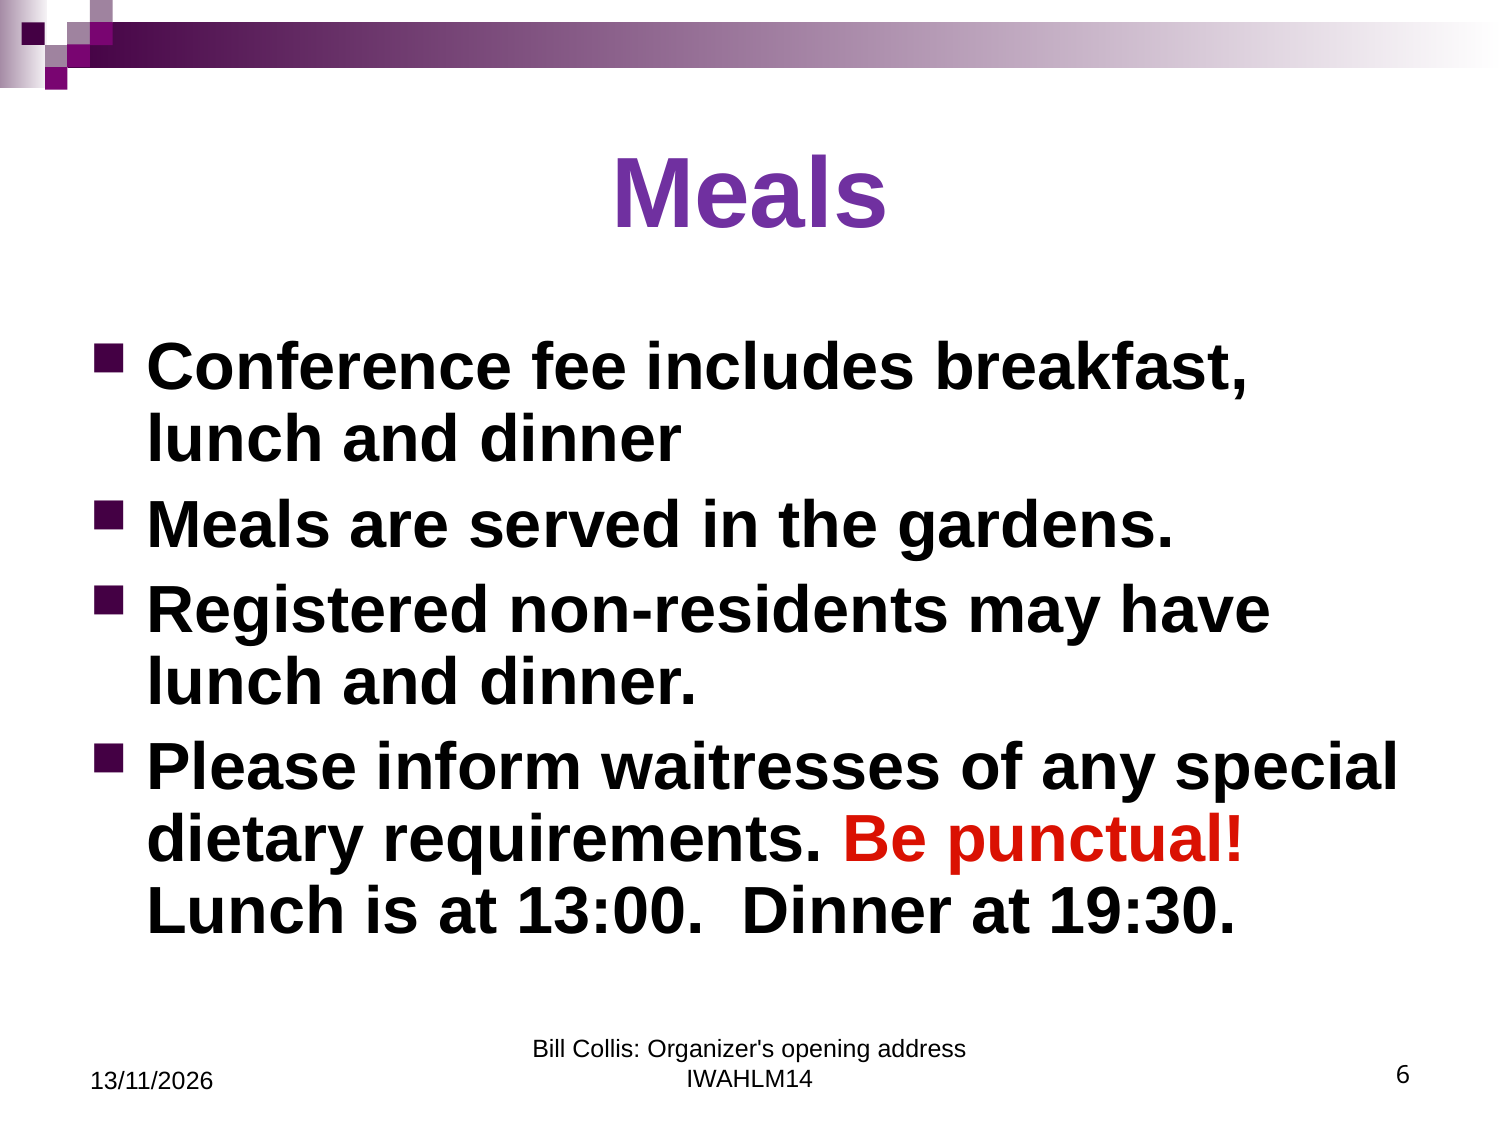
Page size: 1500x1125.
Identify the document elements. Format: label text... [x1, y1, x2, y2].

footer Bill Collis: Organizer's opening address IWAHLM14 [512, 1047, 988, 1100]
slide_number 6 [1074, 1047, 1425, 1100]
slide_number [75, 1047, 425, 1103]
title Meals [75, 75, 1425, 300]
list Conference fee includes breakfast, lunch and dinner Meals are served in the gardens. Registered non-residents may have lunch and dinner. Please inform waitresses of any special dietary requirements. Be punctual! Lunch is at 13:00. Dinner at 19:30. [75, 324, 1425, 1047]
